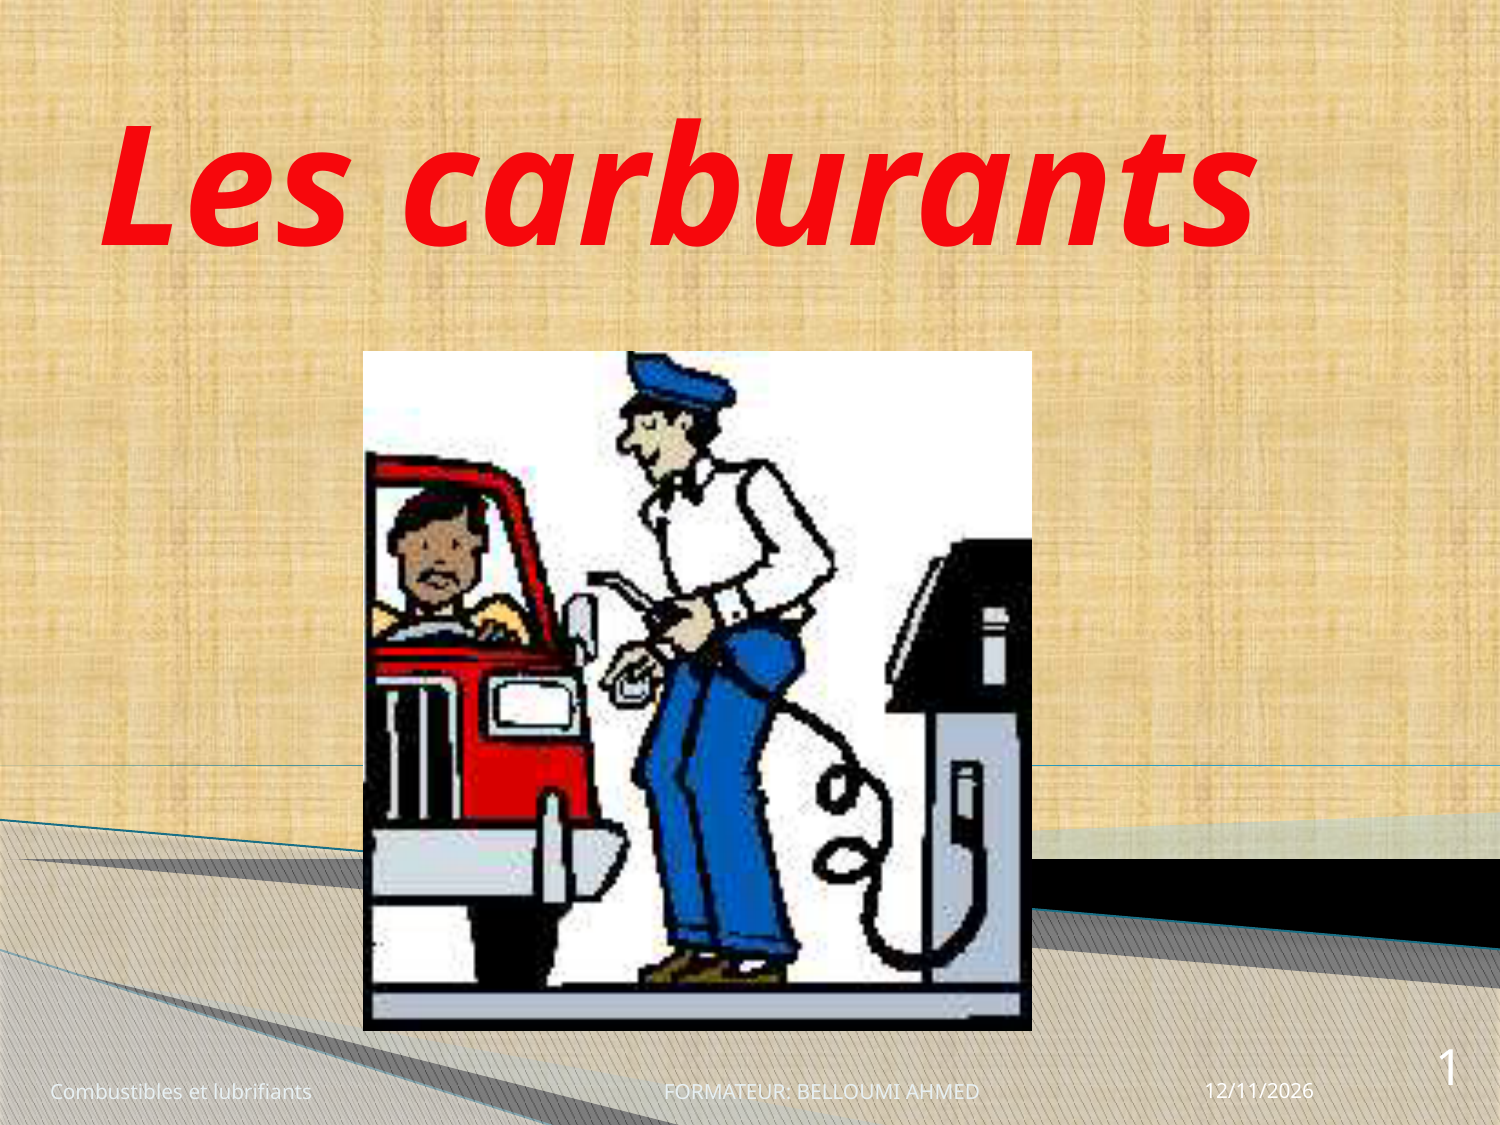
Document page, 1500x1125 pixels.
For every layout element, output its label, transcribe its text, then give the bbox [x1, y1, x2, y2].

slide_number 1 [1418, 1051, 1479, 1112]
footer Combustibles et lubrifiants FORMATEUR: BELLOUMI AHMED [35, 1051, 1105, 1112]
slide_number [1101, 1053, 1417, 1114]
picture [0, 0, 1500, 1125]
title Les carburants [82, 71, 1395, 287]
